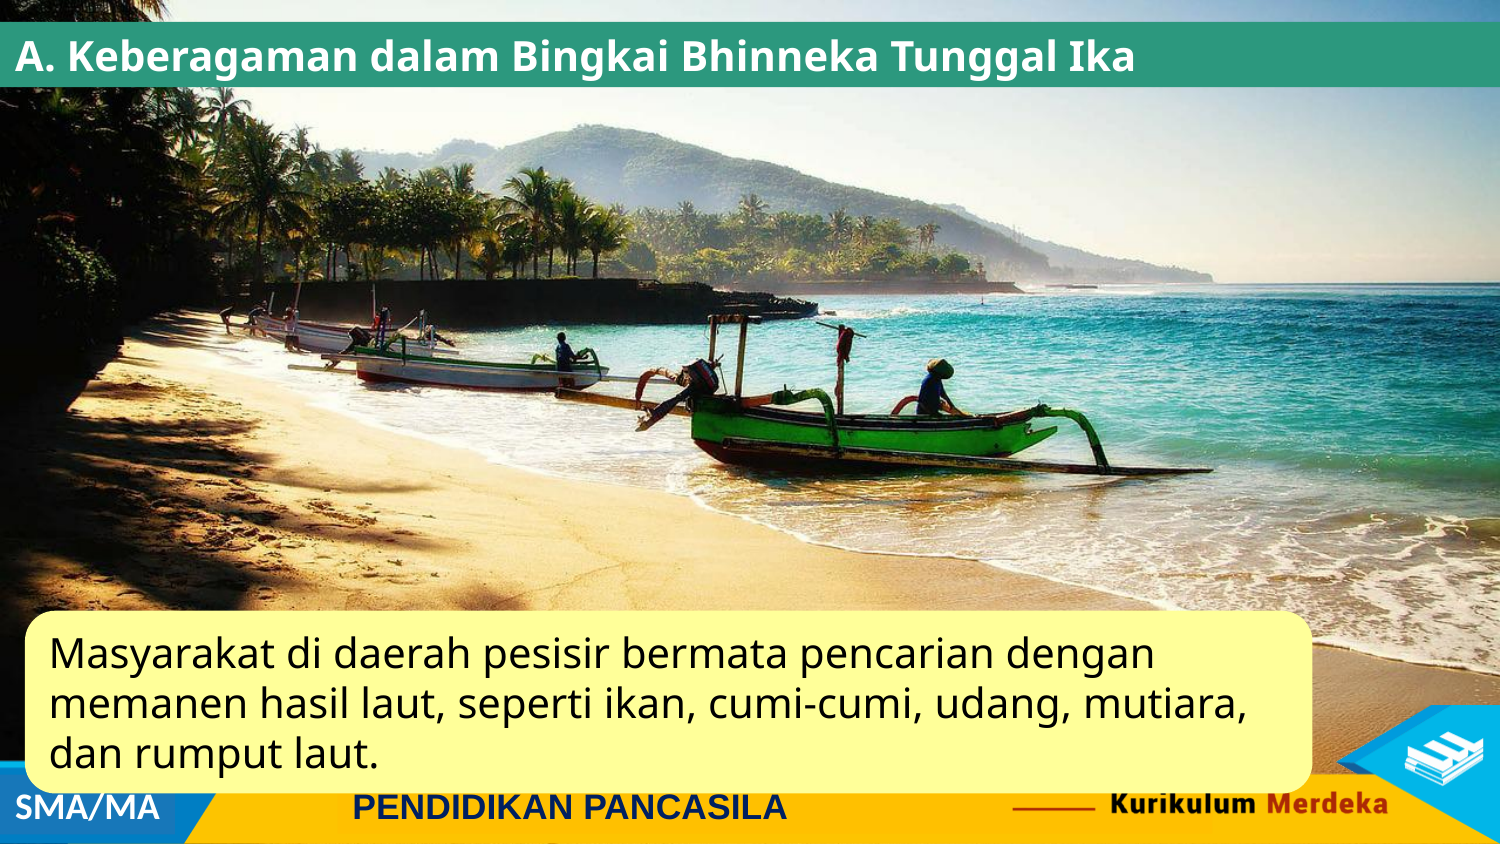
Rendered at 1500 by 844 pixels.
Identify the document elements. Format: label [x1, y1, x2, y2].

text_box [0, 705, 1500, 844]
list [0, 0, 1500, 705]
